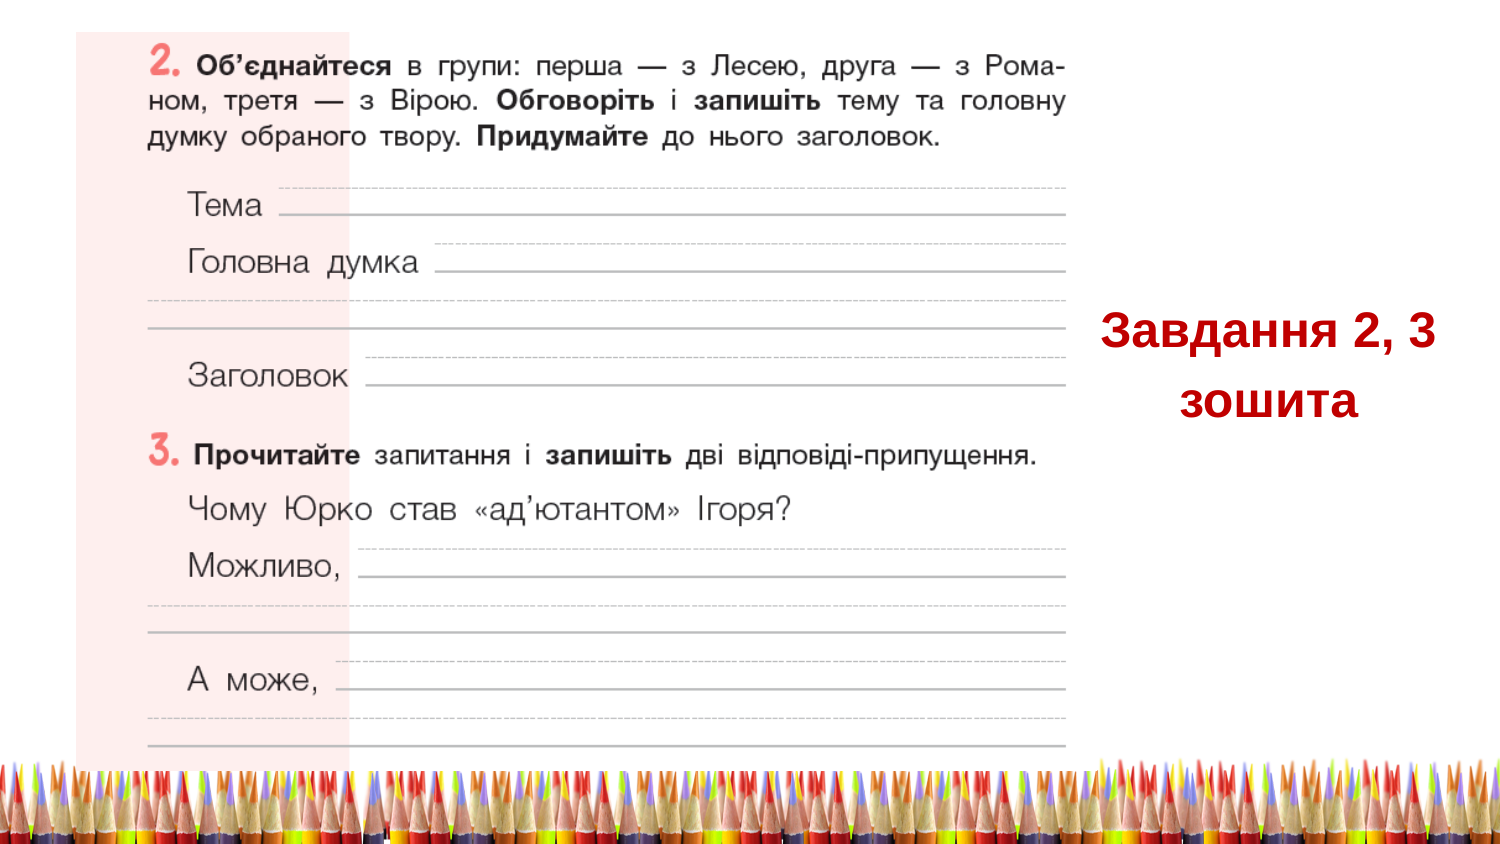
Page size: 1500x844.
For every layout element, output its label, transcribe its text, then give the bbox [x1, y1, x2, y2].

list Завдання 2, 3 зошита [1101, 339, 1500, 387]
picture [0, 31, 1500, 844]
